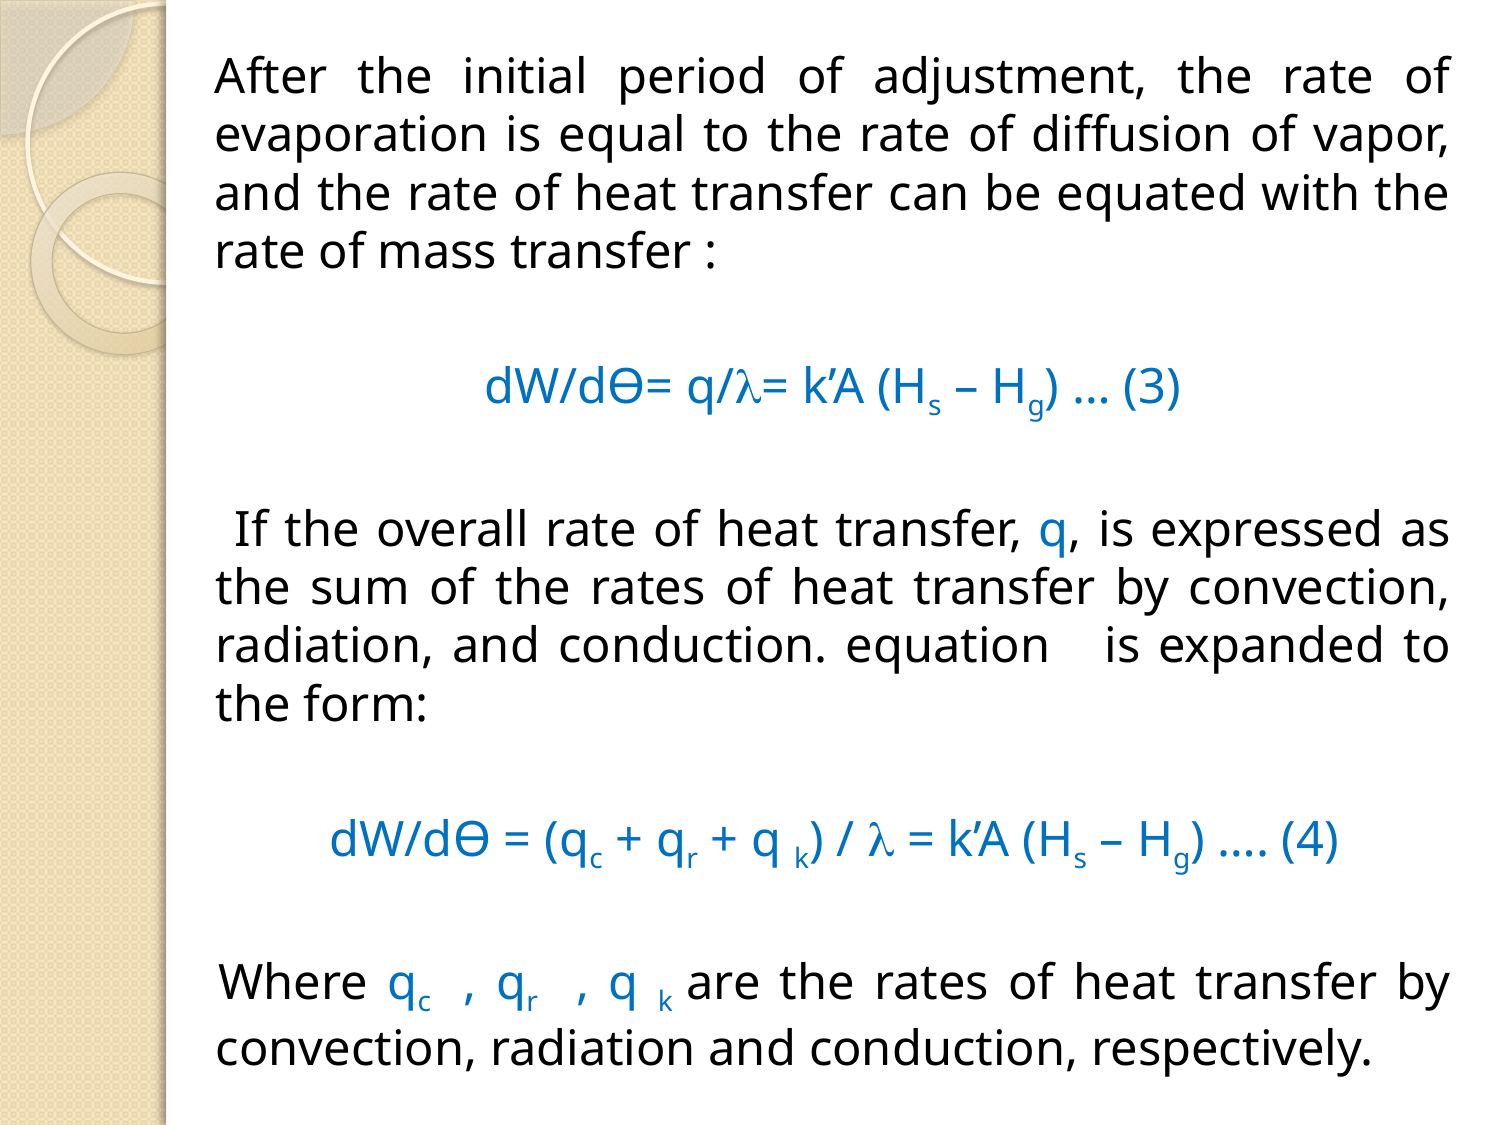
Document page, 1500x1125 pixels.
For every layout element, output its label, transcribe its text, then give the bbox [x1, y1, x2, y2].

list After the initial period of adjustment, the rate of evaporation is equal to the rate of diffusion of vapor, and the rate of heat transfer can be equated with the rate of mass transfer : dW/dѲ= q/= k’A (Hs – Hg) … (3) If the overall rate of heat transfer, q, is expressed as the sum of the rates of heat transfer by convection, radiation, and conduction. equation is expanded to the form: dW/dѲ = (qc + qr + q k) /  = k’A (Hs – Hg) …. (4) Where qc , qr , q k are the rates of heat transfer by convection, radiation and conduction, respectively. [200, 37, 1466, 1088]
